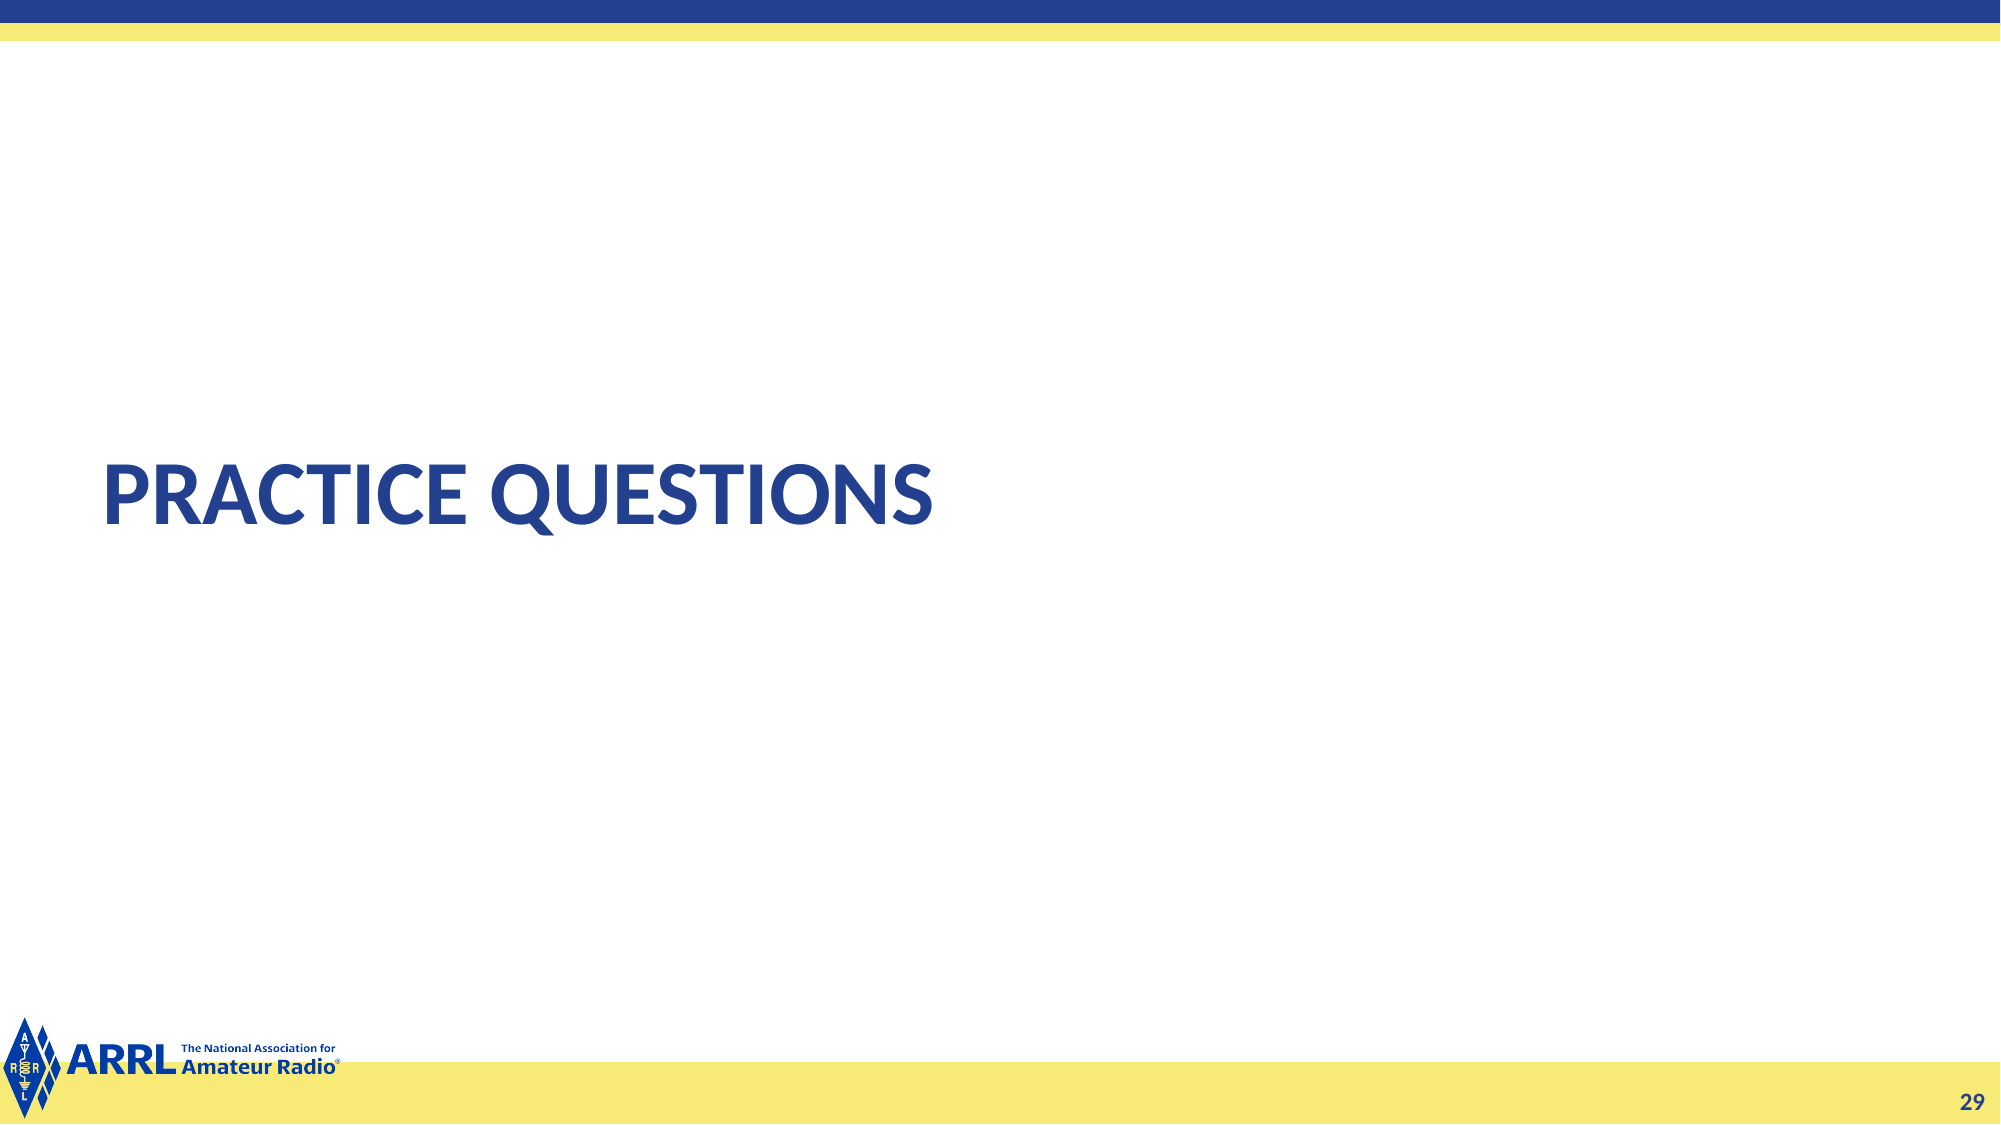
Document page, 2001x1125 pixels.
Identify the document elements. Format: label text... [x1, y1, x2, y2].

title PRACTICE QUESTIONS [87, 437, 1888, 625]
picture [1, 1015, 342, 1121]
